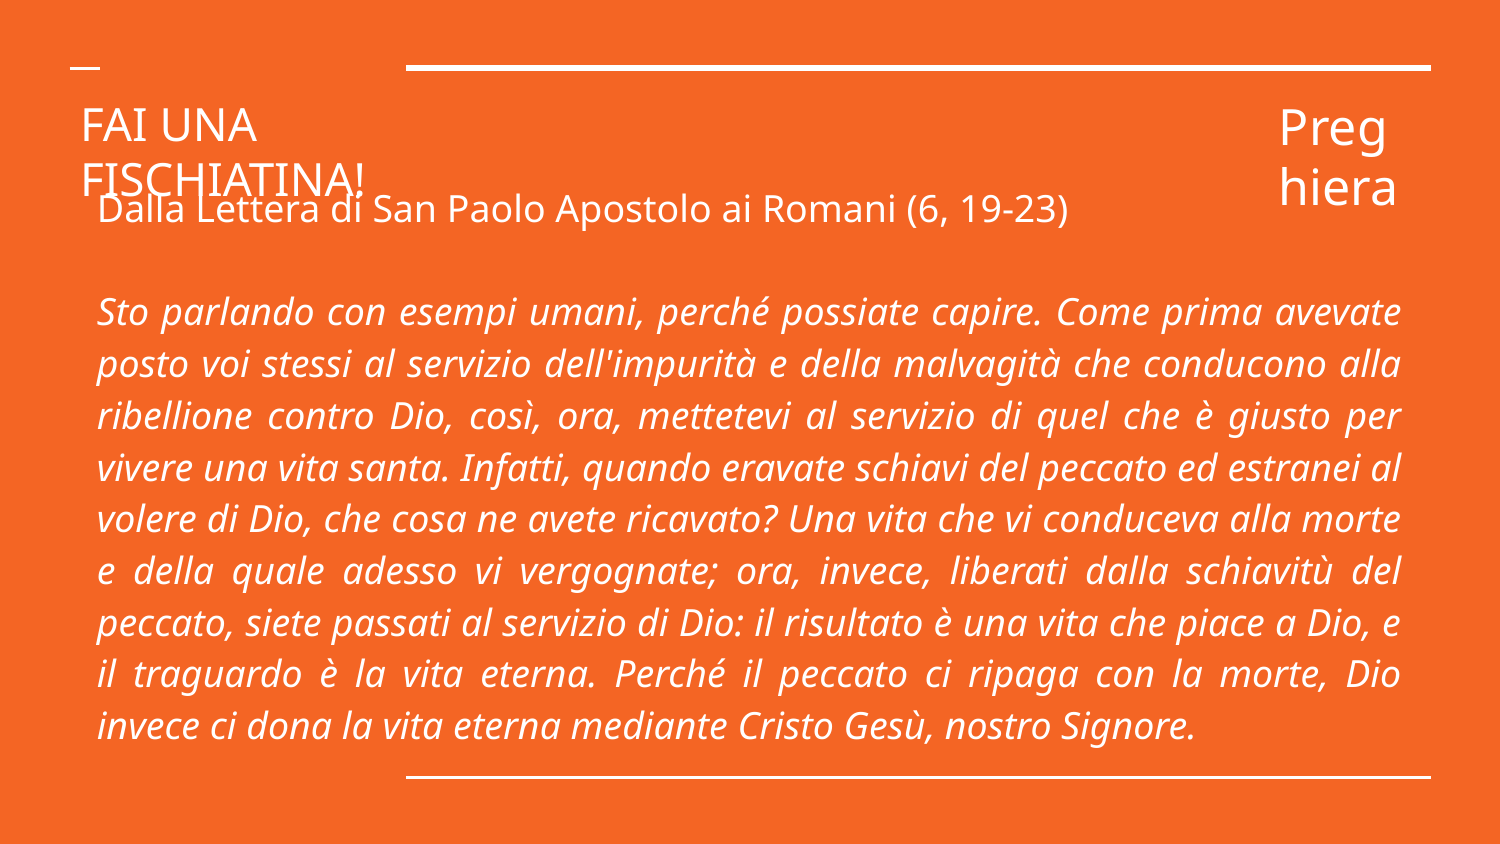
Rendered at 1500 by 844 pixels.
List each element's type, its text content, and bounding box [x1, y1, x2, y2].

text_box Preghiera [1263, 80, 1429, 231]
text_box FAI UNA FISCHIATINA! [65, 80, 430, 221]
text_box Dalla Lettera di San Paolo Apostolo ai Romani (6, 19-23) Sto parlando con esempi umani, perché possiate capire. Come prima avevate posto voi stessi al servizio dell'impurità e della malvagità che conducono alla ribellione contro Dio, così, ora, mettetevi al servizio di quel che è giusto per vivere una vita santa. Infatti, quando eravate schiavi del peccato ed estranei al volere di Dio, che cosa ne avete ricavato? Una vita che vi conduceva alla morte e della quale adesso vi vergognate; ora, invece, liberati dalla schiavitù del peccato, siete passati al servizio di Dio: il risultato è una vita che piace a Dio, e il traguardo è la vita eterna. Perché il peccato ci ripaga con la morte, Dio invece ci dona la vita eterna mediante Cristo Gesù, nostro Signore. [81, 163, 1418, 798]
